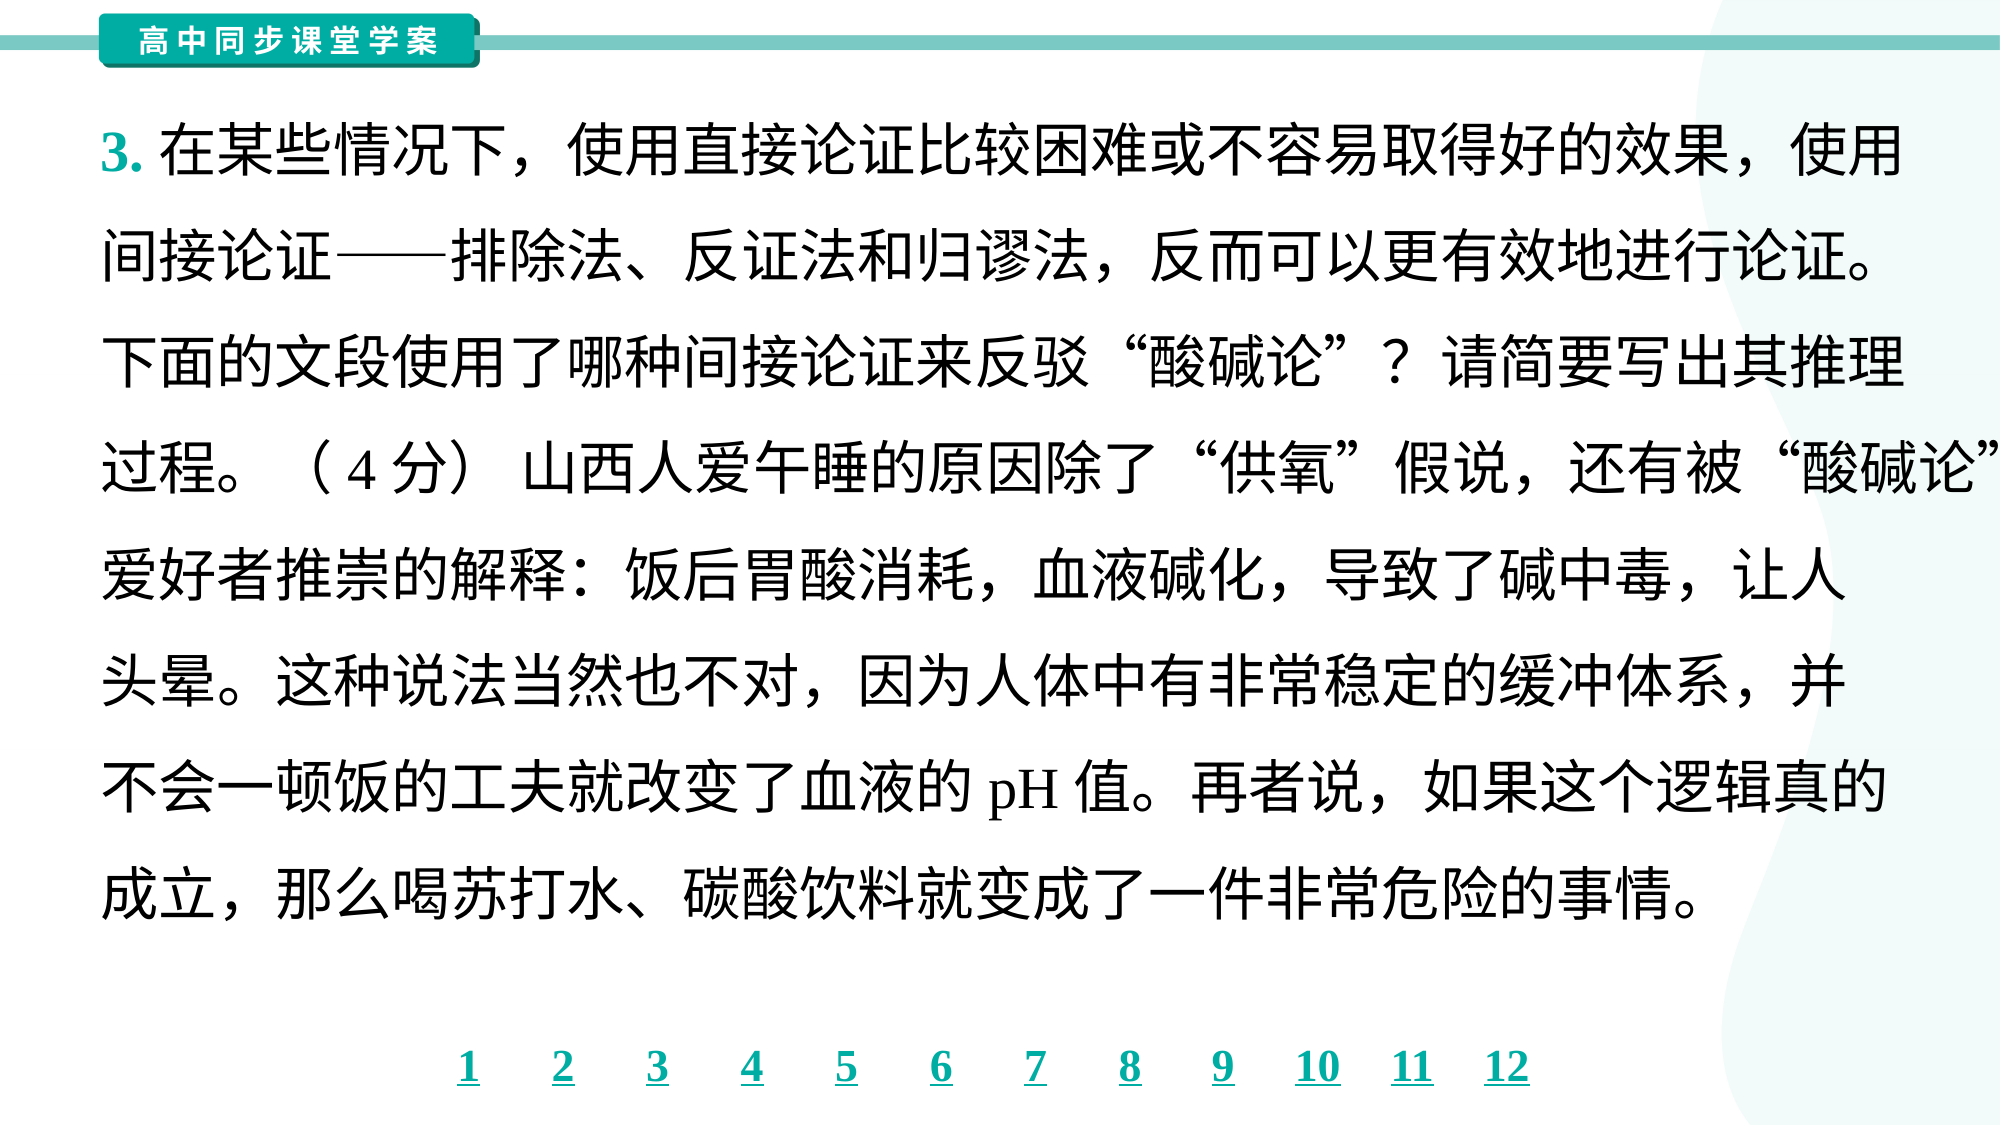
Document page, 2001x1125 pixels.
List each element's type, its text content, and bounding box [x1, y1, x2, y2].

picture [0, 0, 2000, 1125]
text_box 3.在某些情况下，使用直接论证比较困难或不容易取得好的效果，使用 间接论证——排除法、反证法和归谬法，反而可以更有效地进行论证。 下面的文段使用了哪种间接论证来反驳“酸碱论”？请简要写出其推理 过程。（4分） 山西人爱午睡的原因除了“供氧”假说，还有被“酸碱论” 爱好者推崇的解释：饭后胃酸消耗，血液碱化，导致了碱中毒，让人 头晕。这种说法当然也不对，因为人体中有非常稳定的缓冲体系，并 不会一顿饭的工夫就改变了血液的pH值。再者说，如果这个逻辑真的 成立，那么喝苏打水、碳酸饮料就变成了一件非常危险的事情。 [100, 76, 1899, 927]
